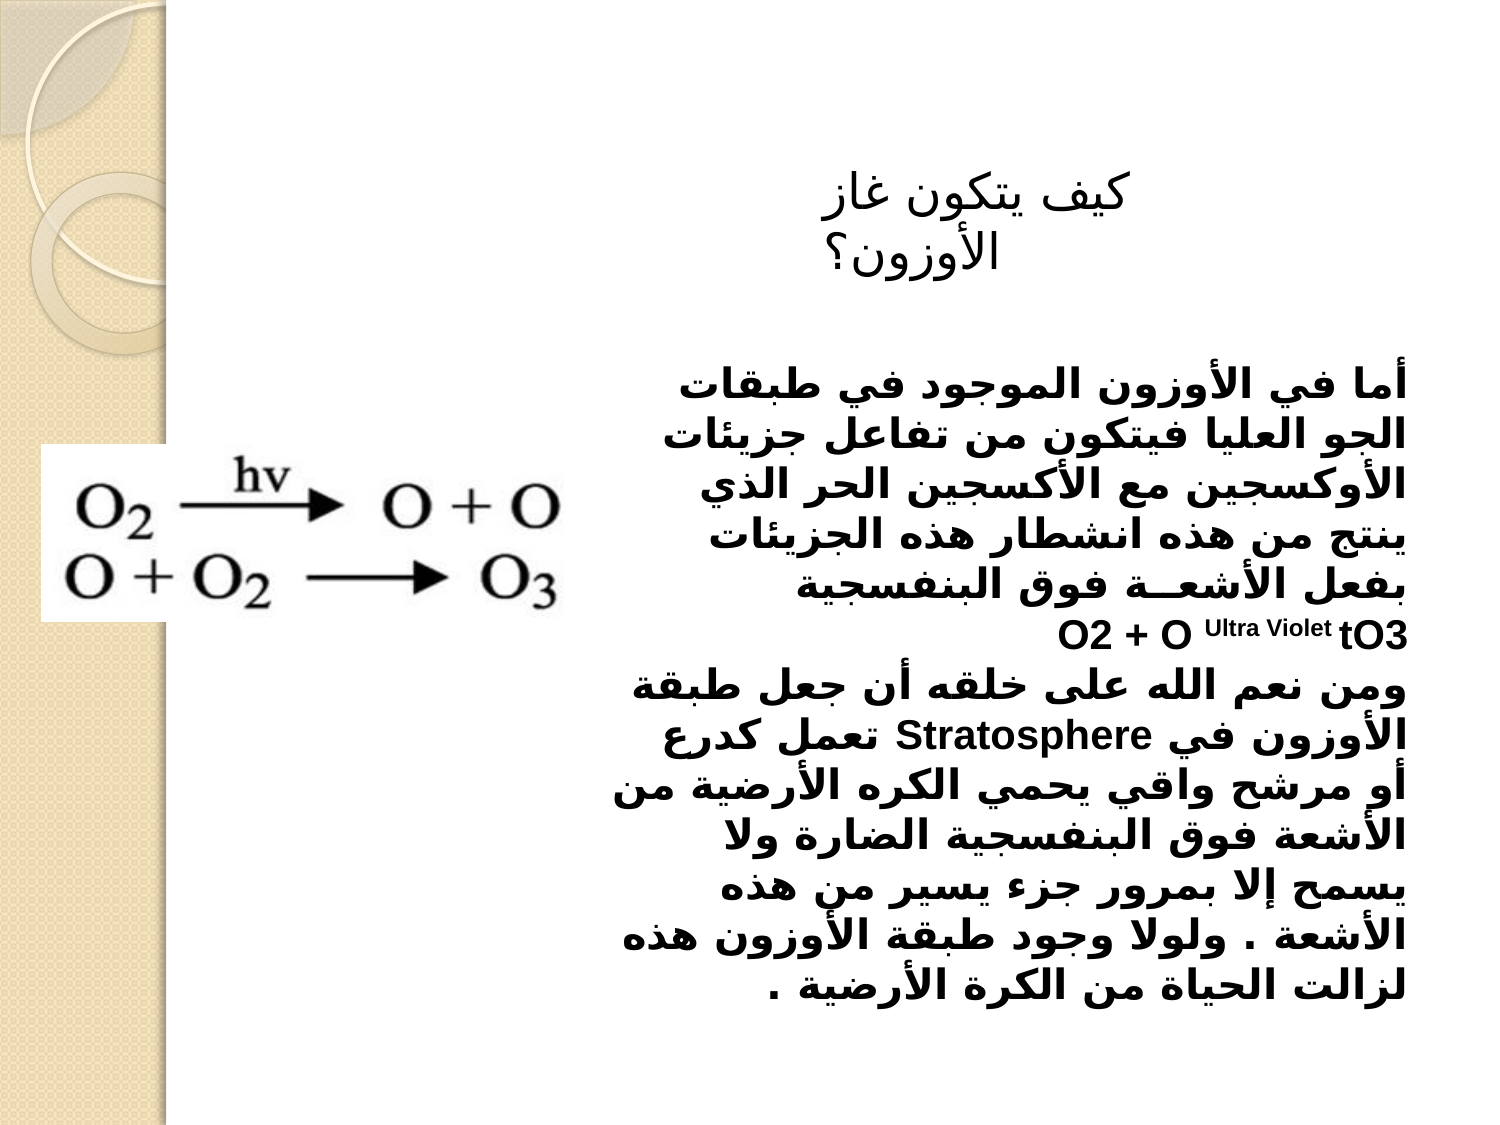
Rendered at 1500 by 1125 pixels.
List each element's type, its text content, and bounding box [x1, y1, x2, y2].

title كيف يتكون غاز الأوزون؟ [809, 125, 1317, 313]
text_box أما في الأوزون الموجود في طبقات الجو العليا فيتكون من تفاعل جزيئات الأوكسجين مع الأكسجين الحر الذي ينتج من هذه انشطار هذه الجزيئات بفعل الأشعــة فوق البنفسجية O2 + O Ultra Violet tO3 ومن نعم الله على خلقه أن جعل طبقة الأوزون في Stratosphere تعمل كدرع أو مرشح واقي يحمي الكره الأرضية من الأشعة فوق البنفسجية الضارة ولا يسمح إلا بمرور جزء يسير من هذه الأشعة . ولولا وجود طبقة الأوزون هذه لزالت الحياة من الكرة الأرضية . [596, 349, 1424, 1015]
picture [41, 444, 597, 622]
